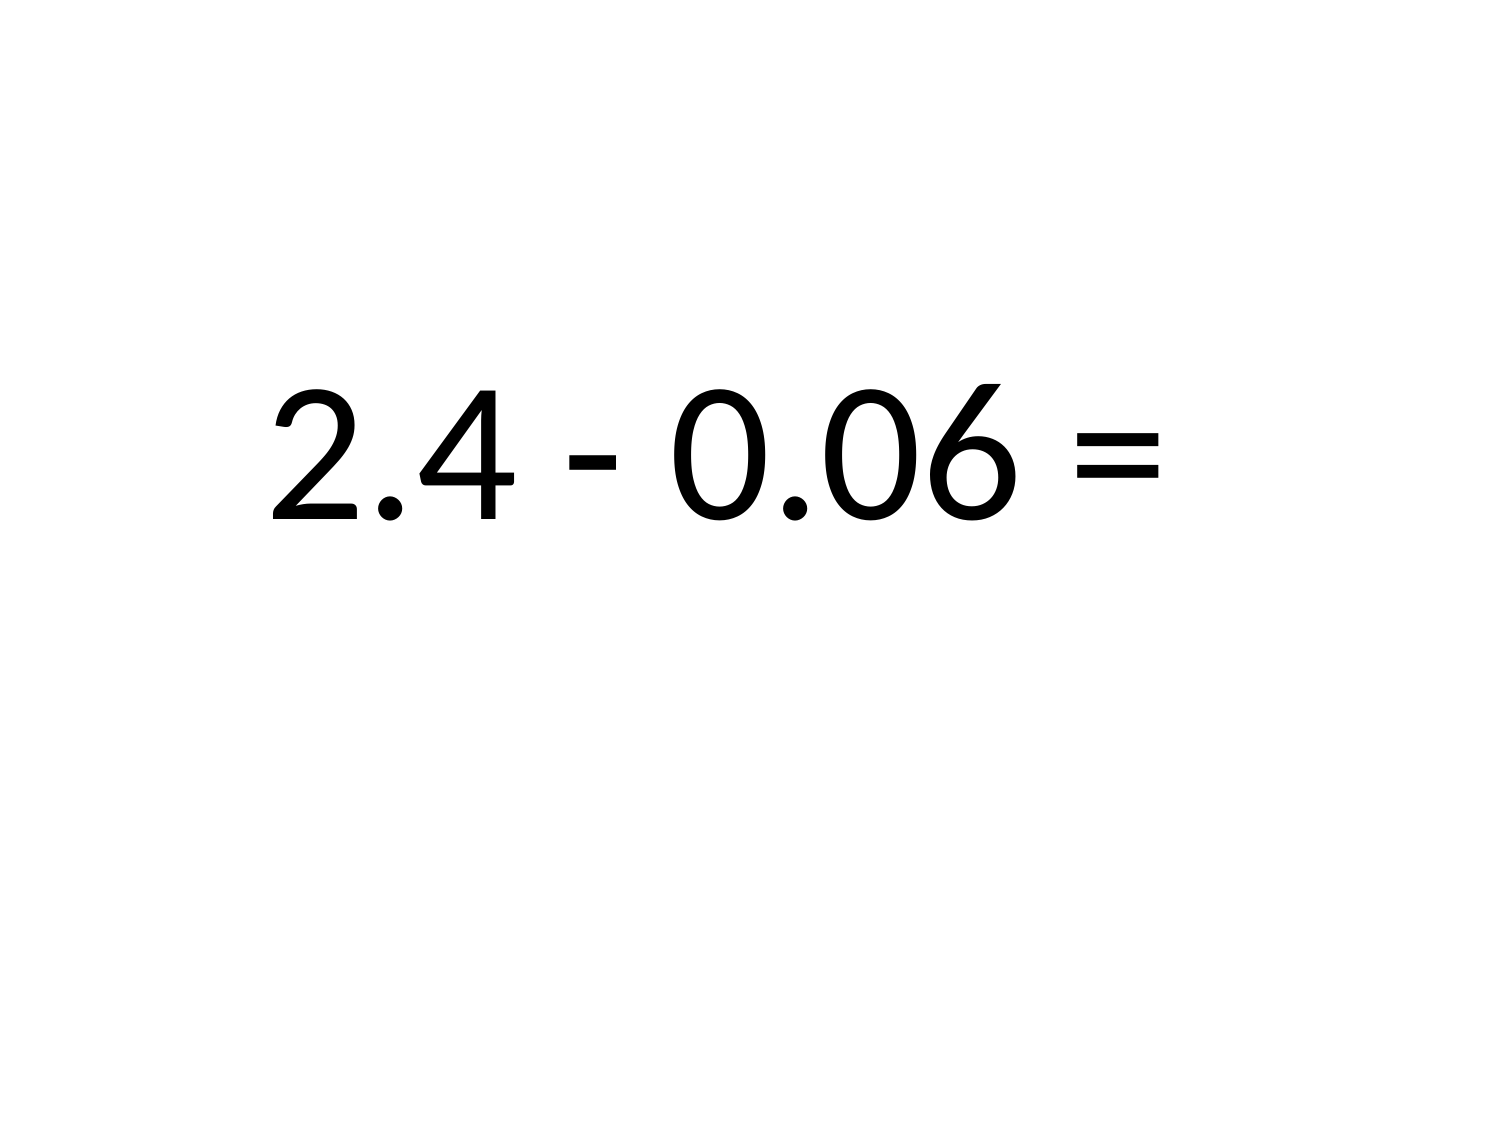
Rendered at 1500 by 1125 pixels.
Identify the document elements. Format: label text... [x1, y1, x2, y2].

text_box 2.4 - 0.06 = [249, 312, 1225, 568]
